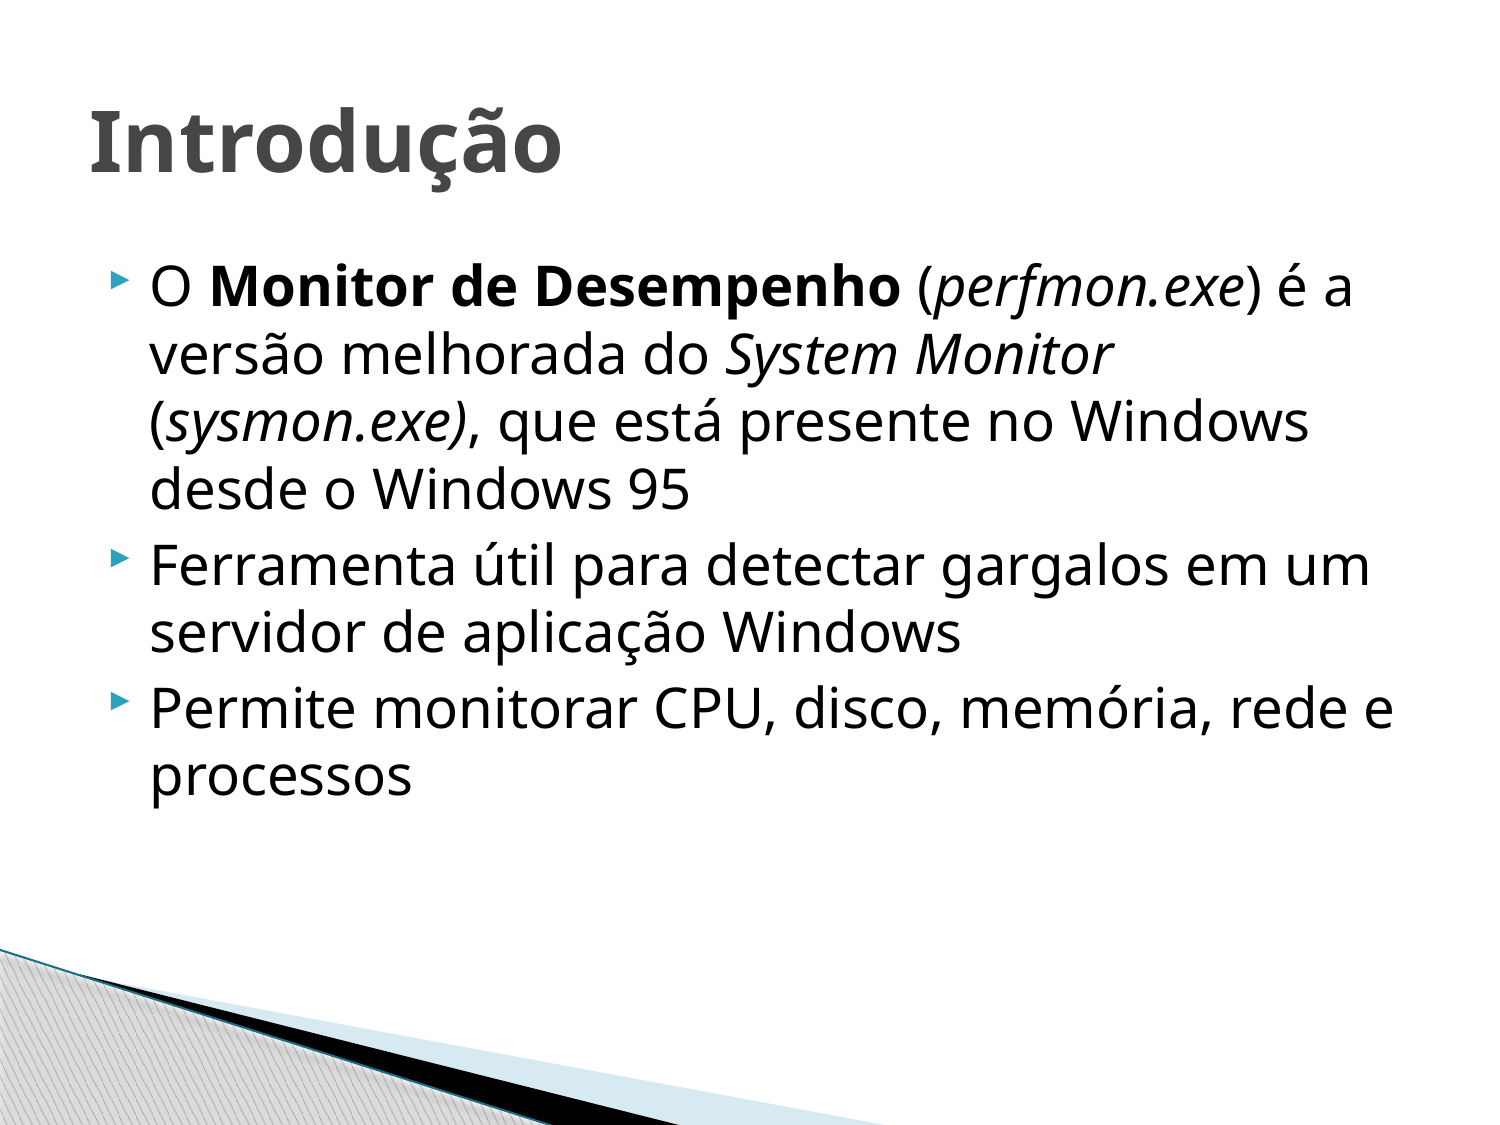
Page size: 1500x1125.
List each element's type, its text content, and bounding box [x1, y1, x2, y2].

list O Monitor de Desempenho (perfmon.exe) é a versão melhorada do System Monitor (sysmon.exe), que está presente no Windows desde o Windows 95 Ferramenta útil para detectar gargalos em um servidor de aplicação Windows Permite monitorar CPU, disco, memória, rede e processos [75, 243, 1425, 986]
title Introdução [75, 45, 1425, 233]
